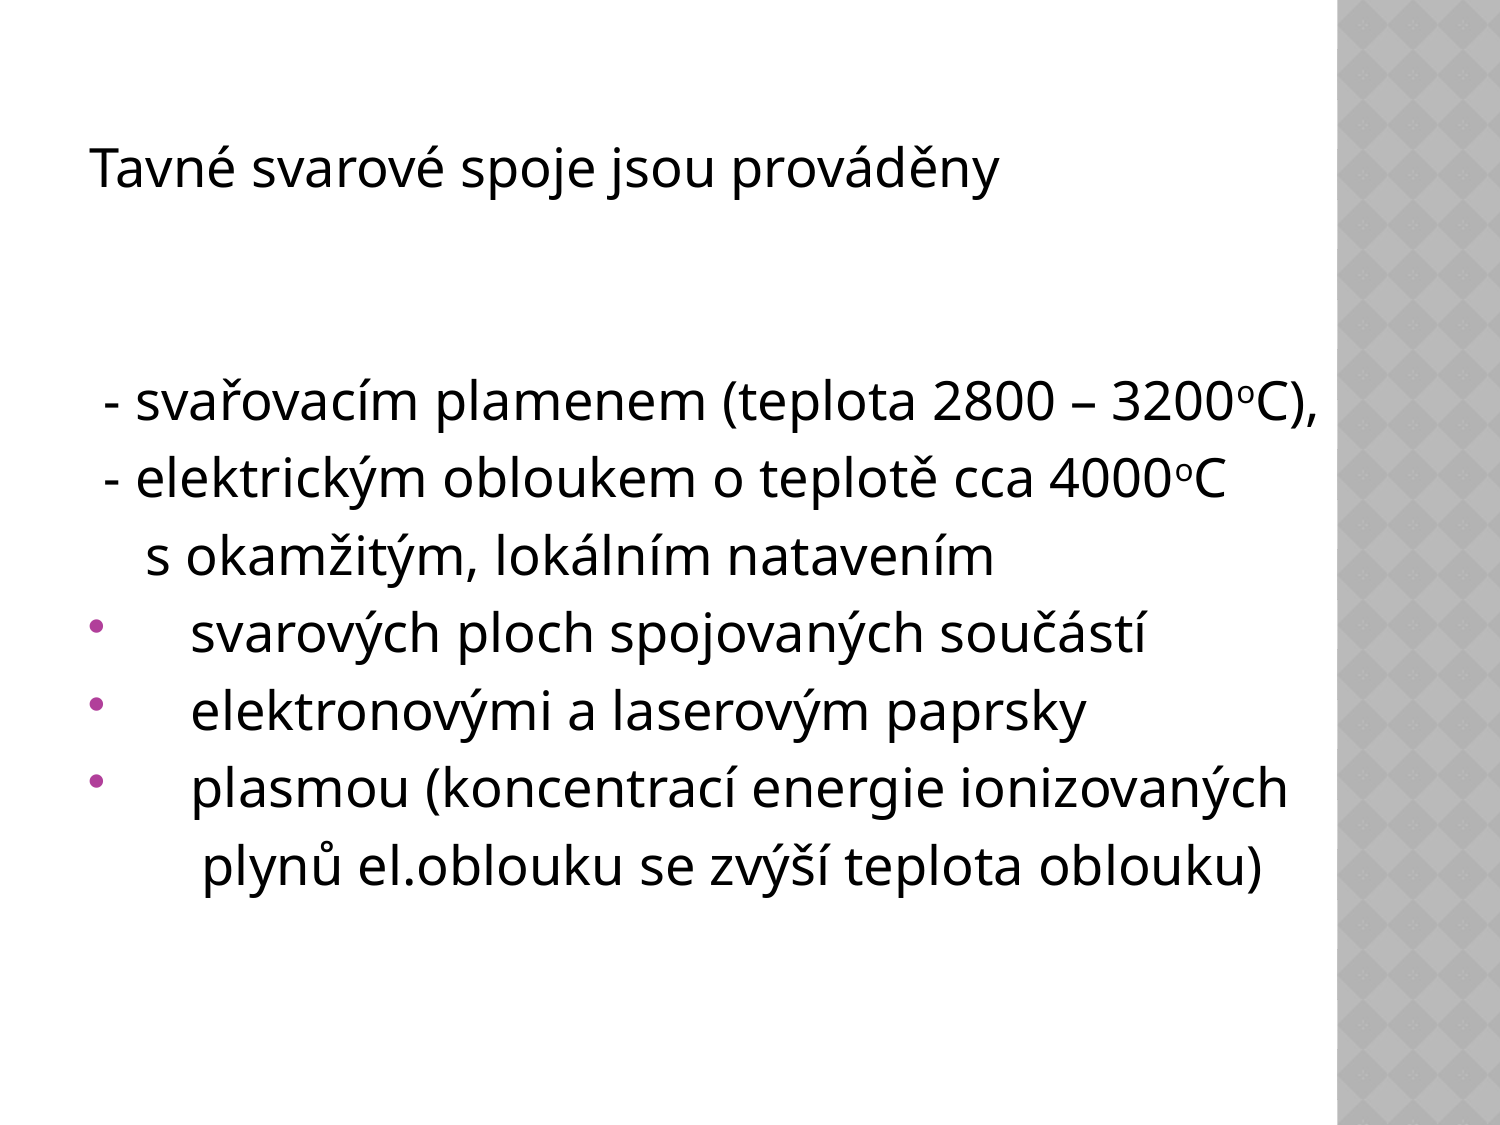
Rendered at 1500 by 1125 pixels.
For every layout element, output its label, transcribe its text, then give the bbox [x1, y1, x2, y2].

list Tavné svarové spoje jsou prováděny - svařovacím plamenem (teplota 2800 – 3200oC), - elektrickým obloukem o teplotě cca 4000oC s okamžitým, lokálním natavením svarových ploch spojovaných součástí elektronovými a laserovým paprsky plasmou (koncentrací energie ionizovaných plynů el.oblouku se zvýší teplota oblouku) [75, 125, 1425, 1005]
